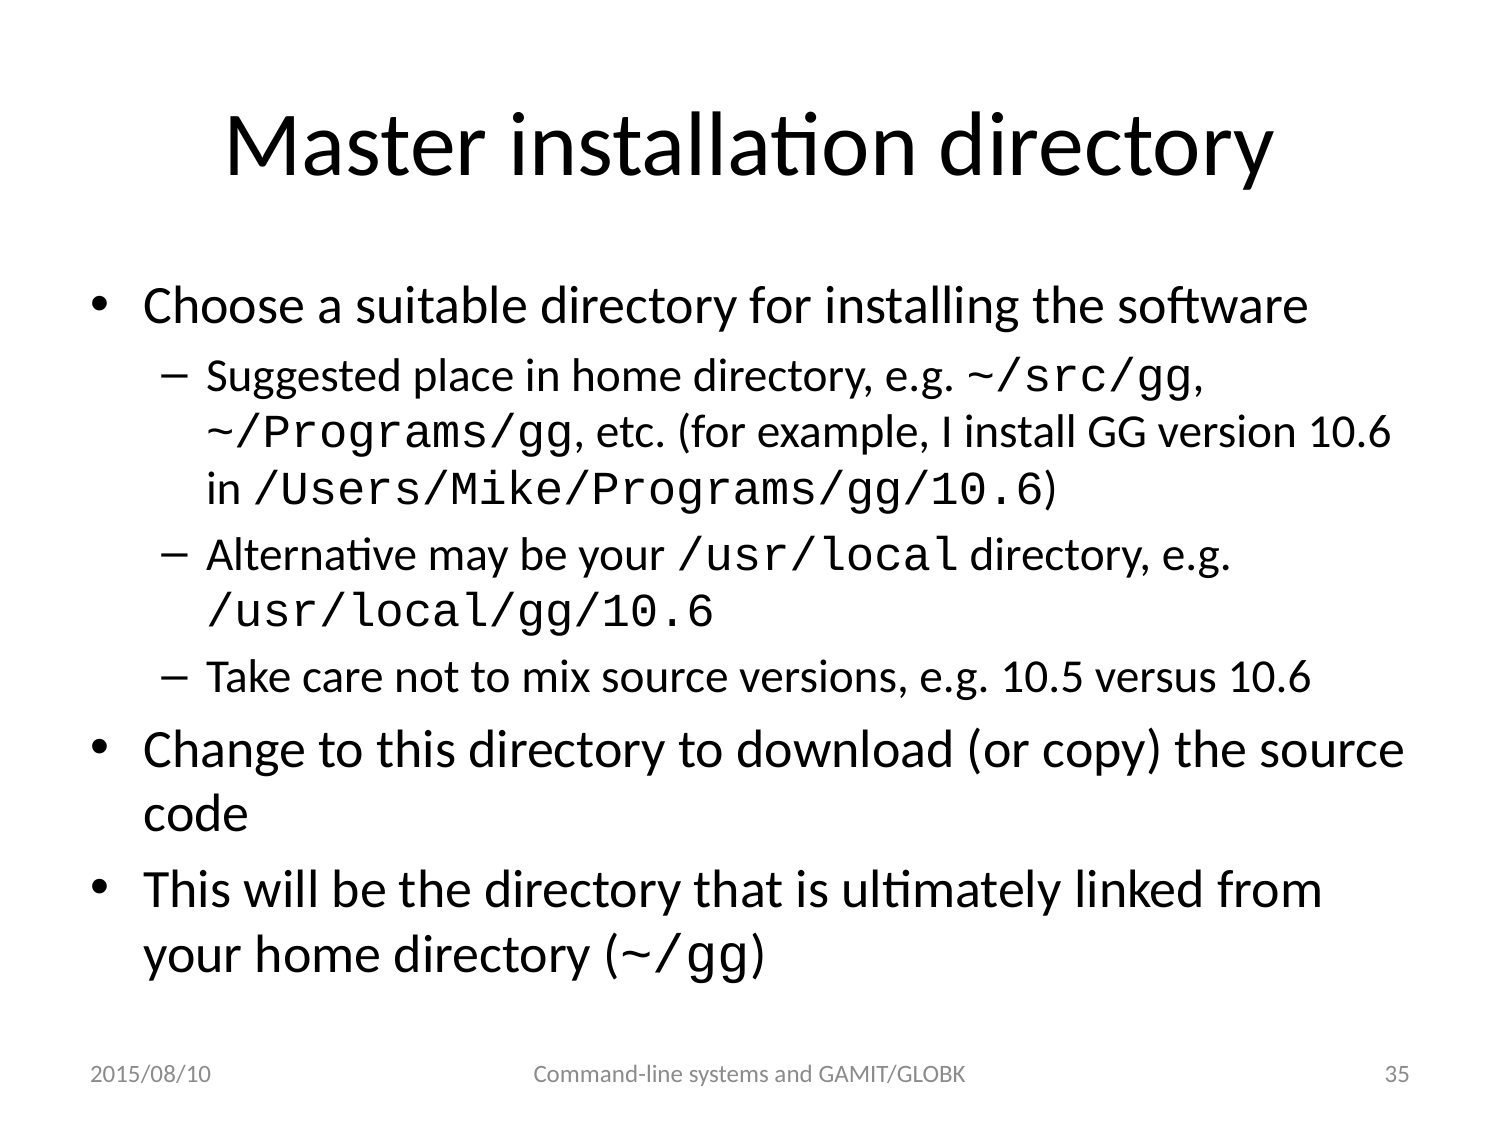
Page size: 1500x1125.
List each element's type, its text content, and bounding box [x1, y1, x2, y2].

slide_number 35 [1074, 1042, 1425, 1103]
footer Command-line systems and GAMIT/GLOBK [512, 1042, 988, 1103]
title Master installation directory [75, 45, 1425, 233]
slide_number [75, 1042, 425, 1103]
list Choose a suitable directory for installing the software Suggested place in home directory, e.g. ~/src/gg, ~/Programs/gg, etc. (for example, I install GG version 10.6 in /Users/Mike/Programs/gg/10.6) Alternative may be your /usr/local directory, e.g. /usr/local/gg/10.6 Take care not to mix source versions, e.g. 10.5 versus 10.6 Change to this directory to download (or copy) the source code This will be the directory that is ultimately linked from your home directory (~/gg) [75, 262, 1425, 1005]
